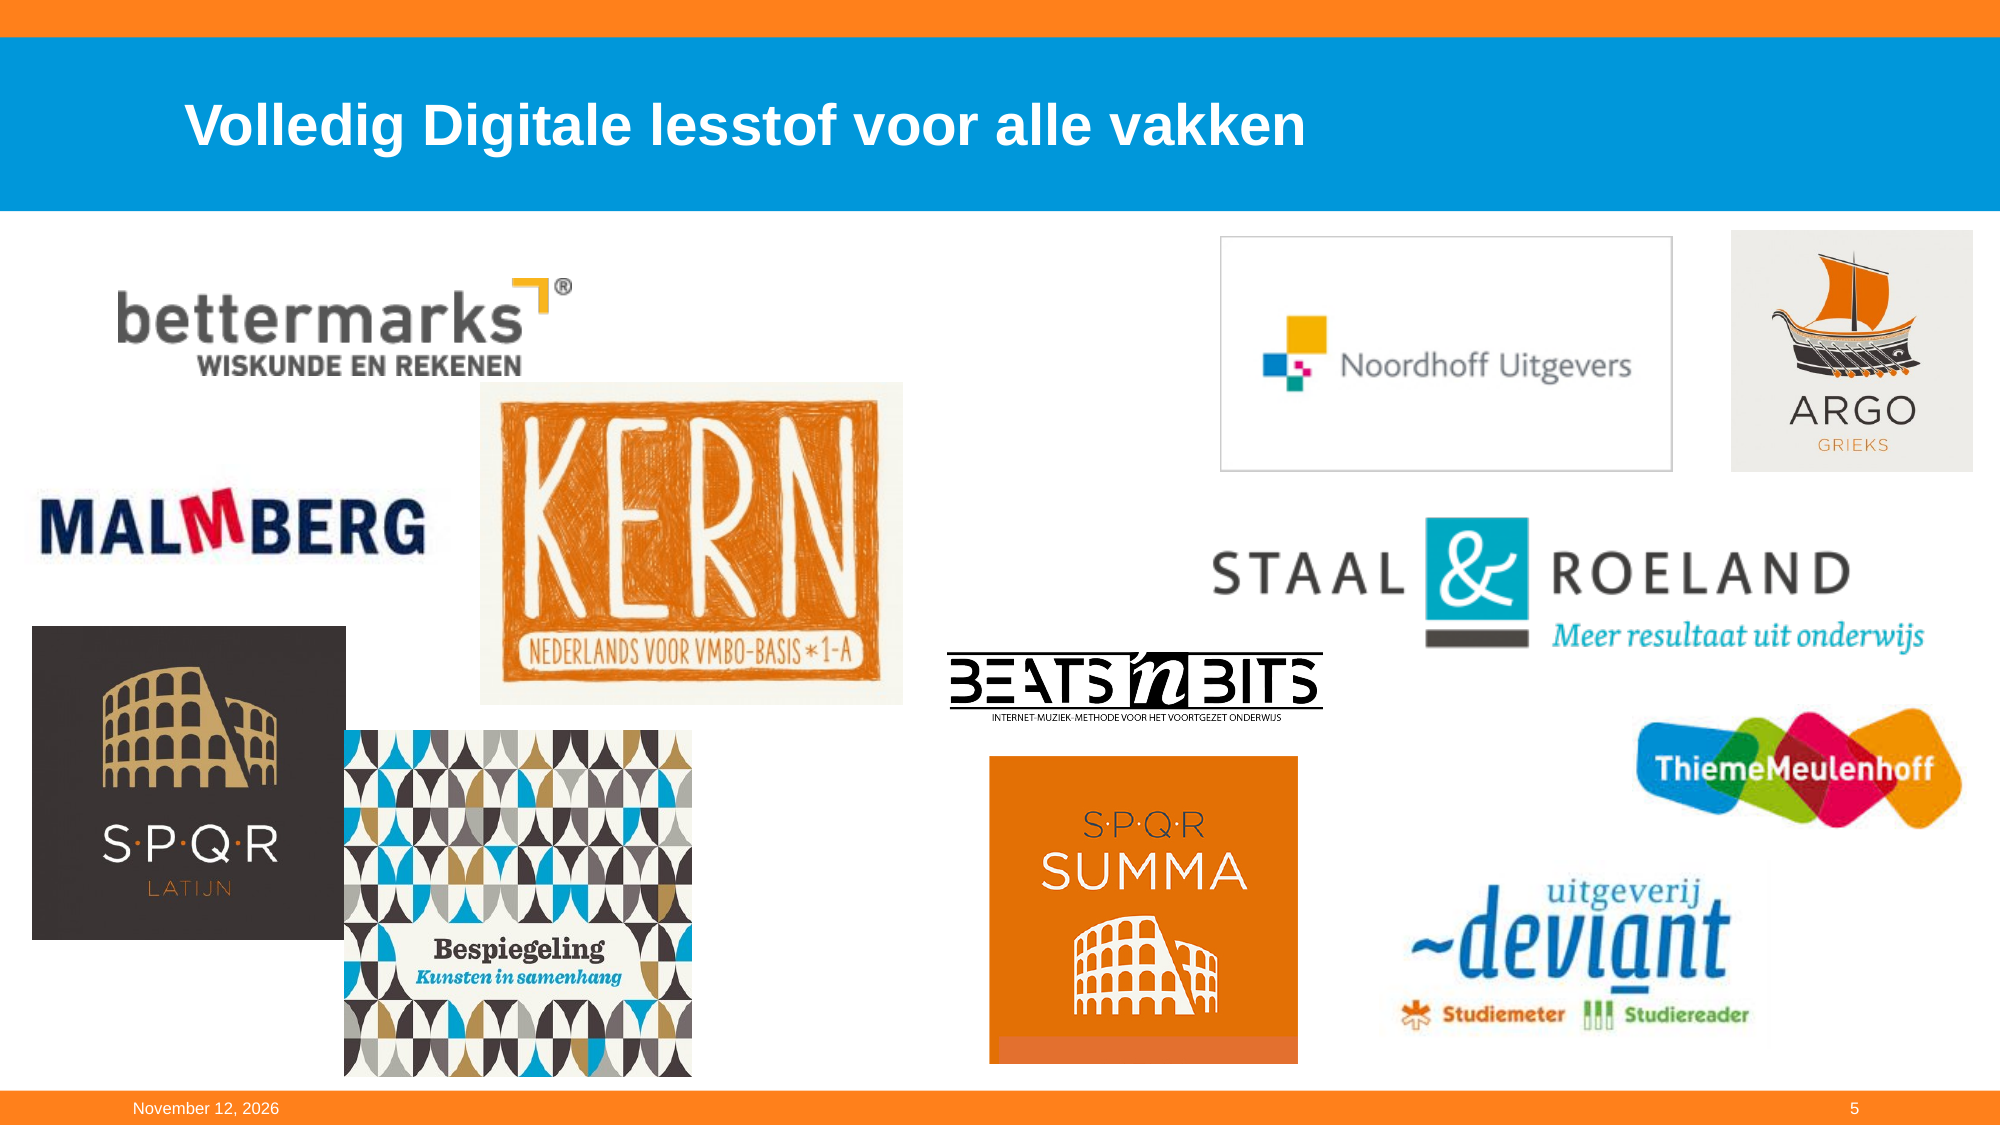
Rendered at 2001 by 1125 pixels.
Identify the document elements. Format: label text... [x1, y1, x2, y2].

picture [947, 504, 1937, 736]
picture [989, 756, 1298, 1064]
picture [32, 626, 692, 1077]
text_box Volledig Digitale lesstof voor alle vakken [169, 79, 1340, 165]
picture [1379, 860, 1771, 1049]
picture [0, 464, 469, 592]
picture [480, 382, 903, 705]
picture [1220, 236, 1673, 472]
picture [1632, 704, 1967, 835]
picture [118, 278, 572, 376]
picture [1731, 230, 1973, 472]
